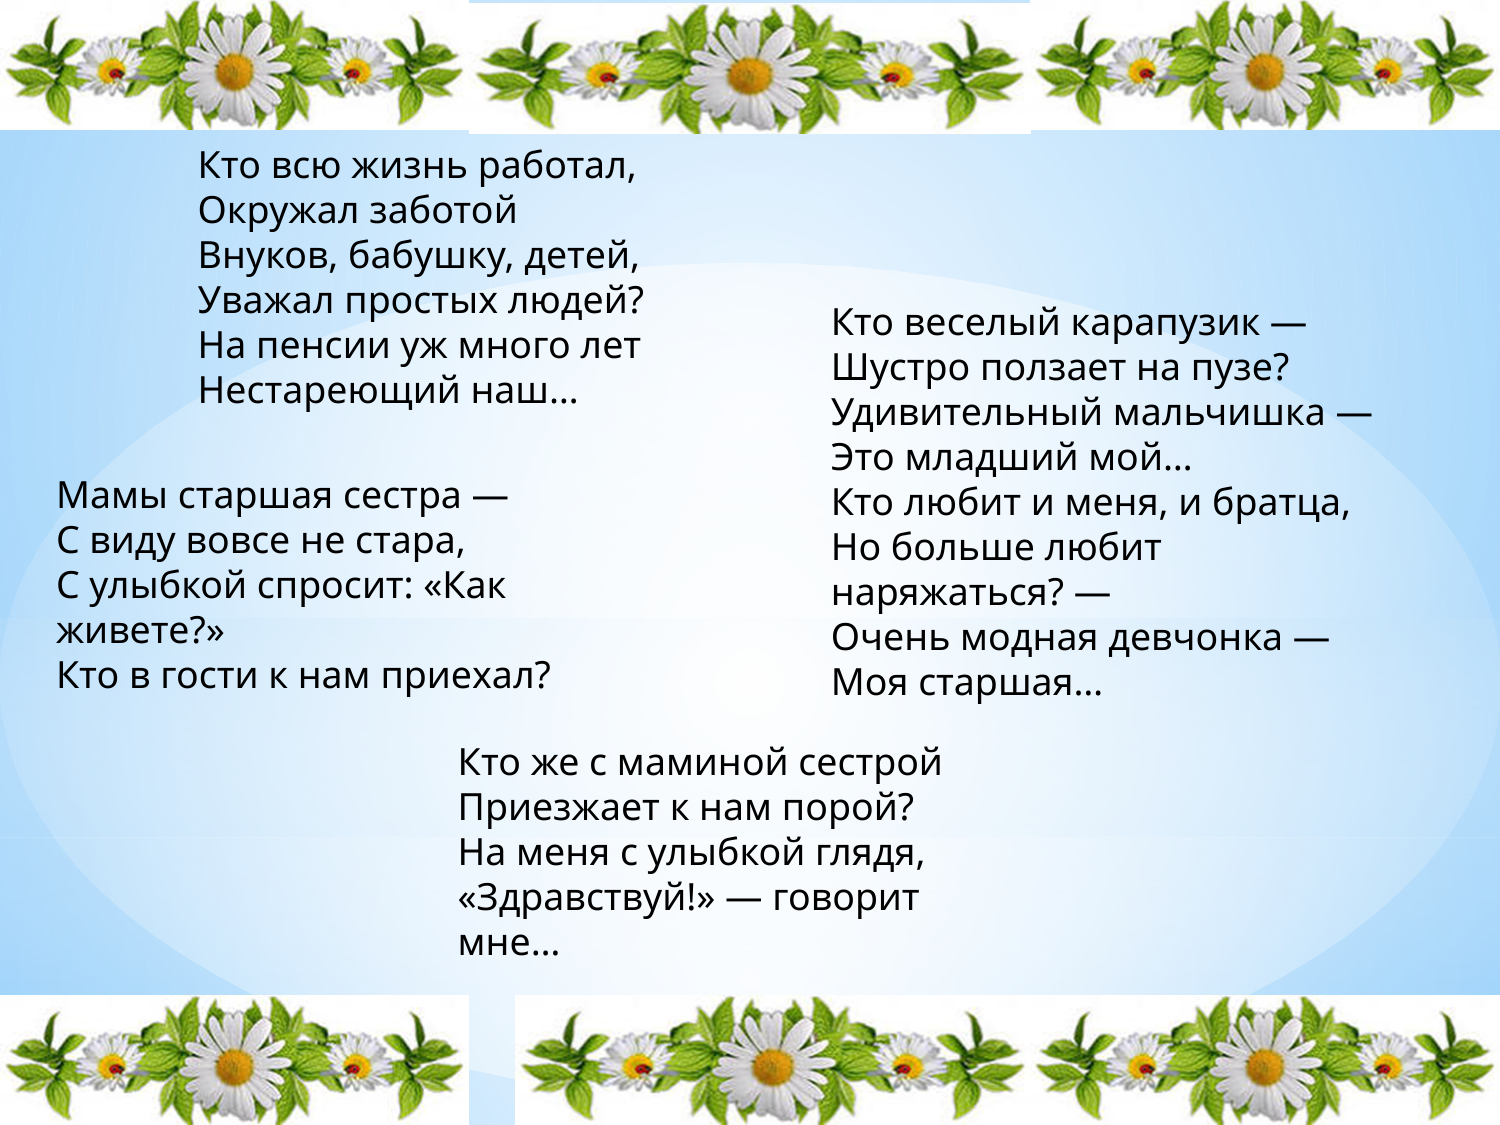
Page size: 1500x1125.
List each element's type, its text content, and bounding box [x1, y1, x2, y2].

picture [0, 0, 1500, 134]
text_box Кто веселый карапузик — Шустро ползает на пузе? Удивительный мальчишка — Это младший мой… Кто любит и меня, и братца, Но больше любит наряжаться? — Очень модная девчонка — Моя старшая… [816, 290, 1419, 711]
picture [0, 994, 470, 1125]
text_box Кто всю жизнь работал, Окружал заботой Внуков, бабушку, детей, Уважал простых людей? На пенсии уж много лет Нестареющий наш… [183, 139, 703, 419]
text_box Кто же с маминой сестрой Приезжает к нам порой? На меня с улыбкой глядя, «Здравствуй!» — говорит мне… [442, 730, 1010, 971]
text_box Мамы старшая сестра — С виду вовсе не стара, С улыбкой спросит: «Как живете?» Кто в гости к нам приехал? [41, 463, 585, 704]
picture [515, 994, 1500, 1125]
